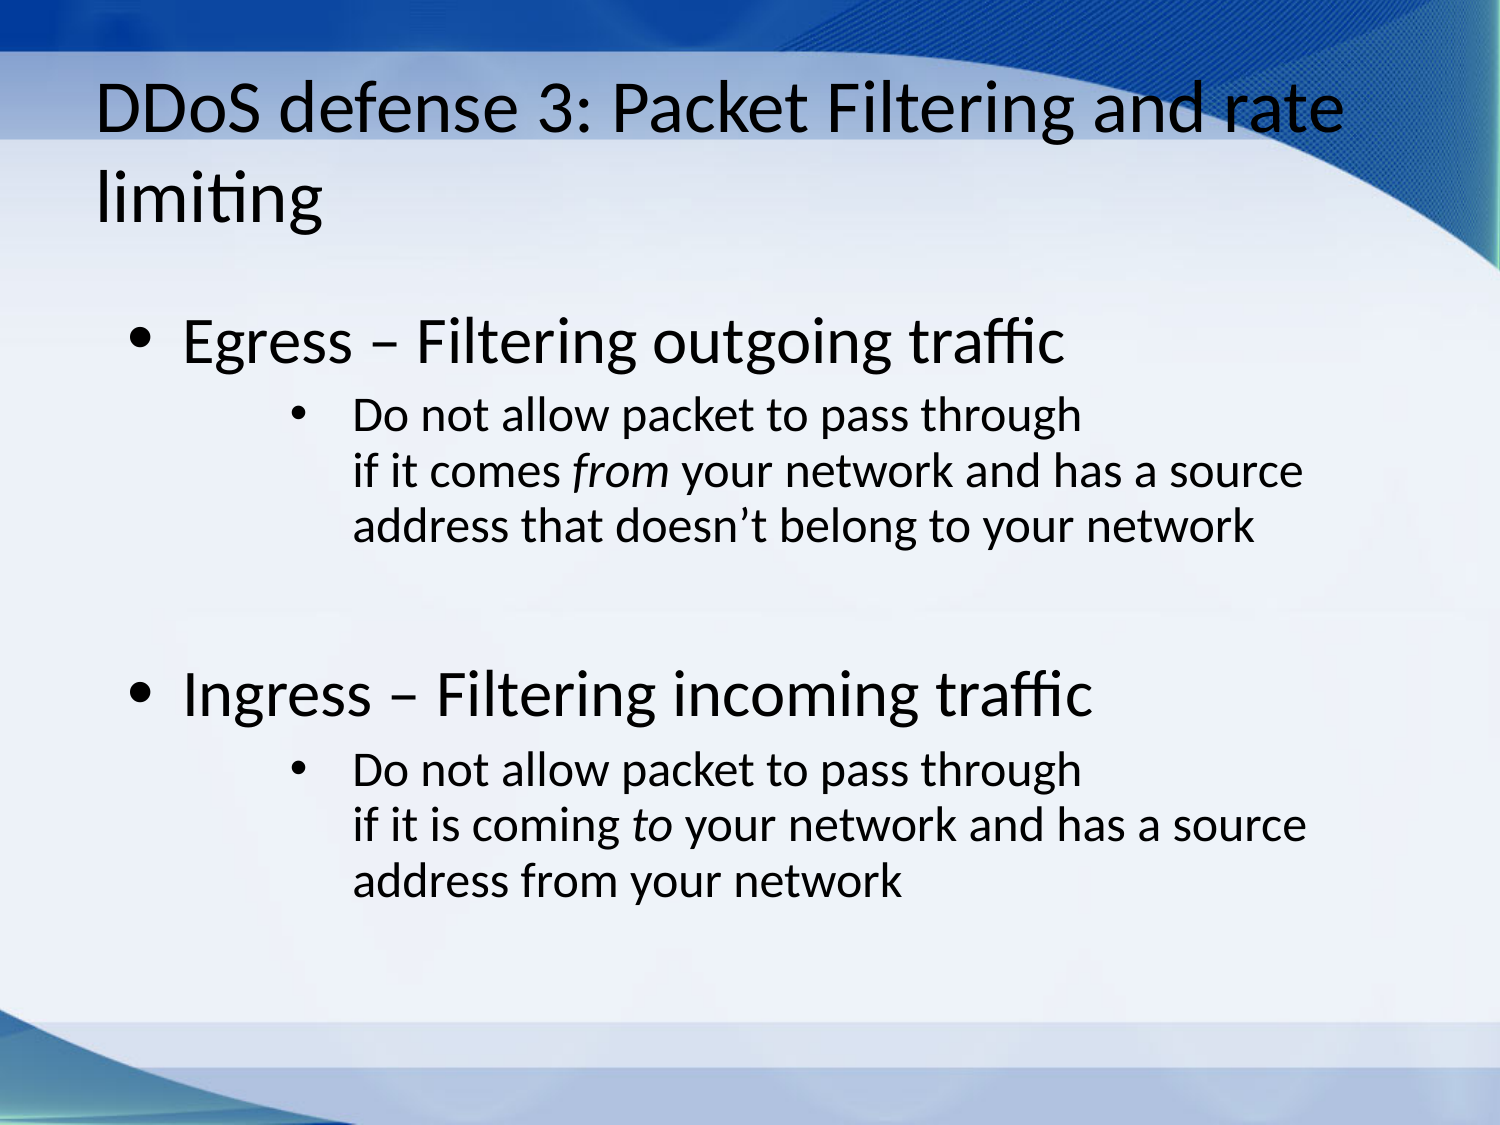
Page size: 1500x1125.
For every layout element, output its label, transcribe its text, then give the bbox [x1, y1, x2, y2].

title DDoS defense 3: Packet Filtering and rate limiting [80, 49, 1421, 253]
picture [0, 0, 1500, 1125]
list Egress – Filtering outgoing traffic Do not allow packet to pass through if it comes from your network and has a source address that doesn’t belong to your network Ingress – Filtering incoming traffic Do not allow packet to pass through if it is coming to your network and has a source address from your network [112, 289, 1388, 1006]
